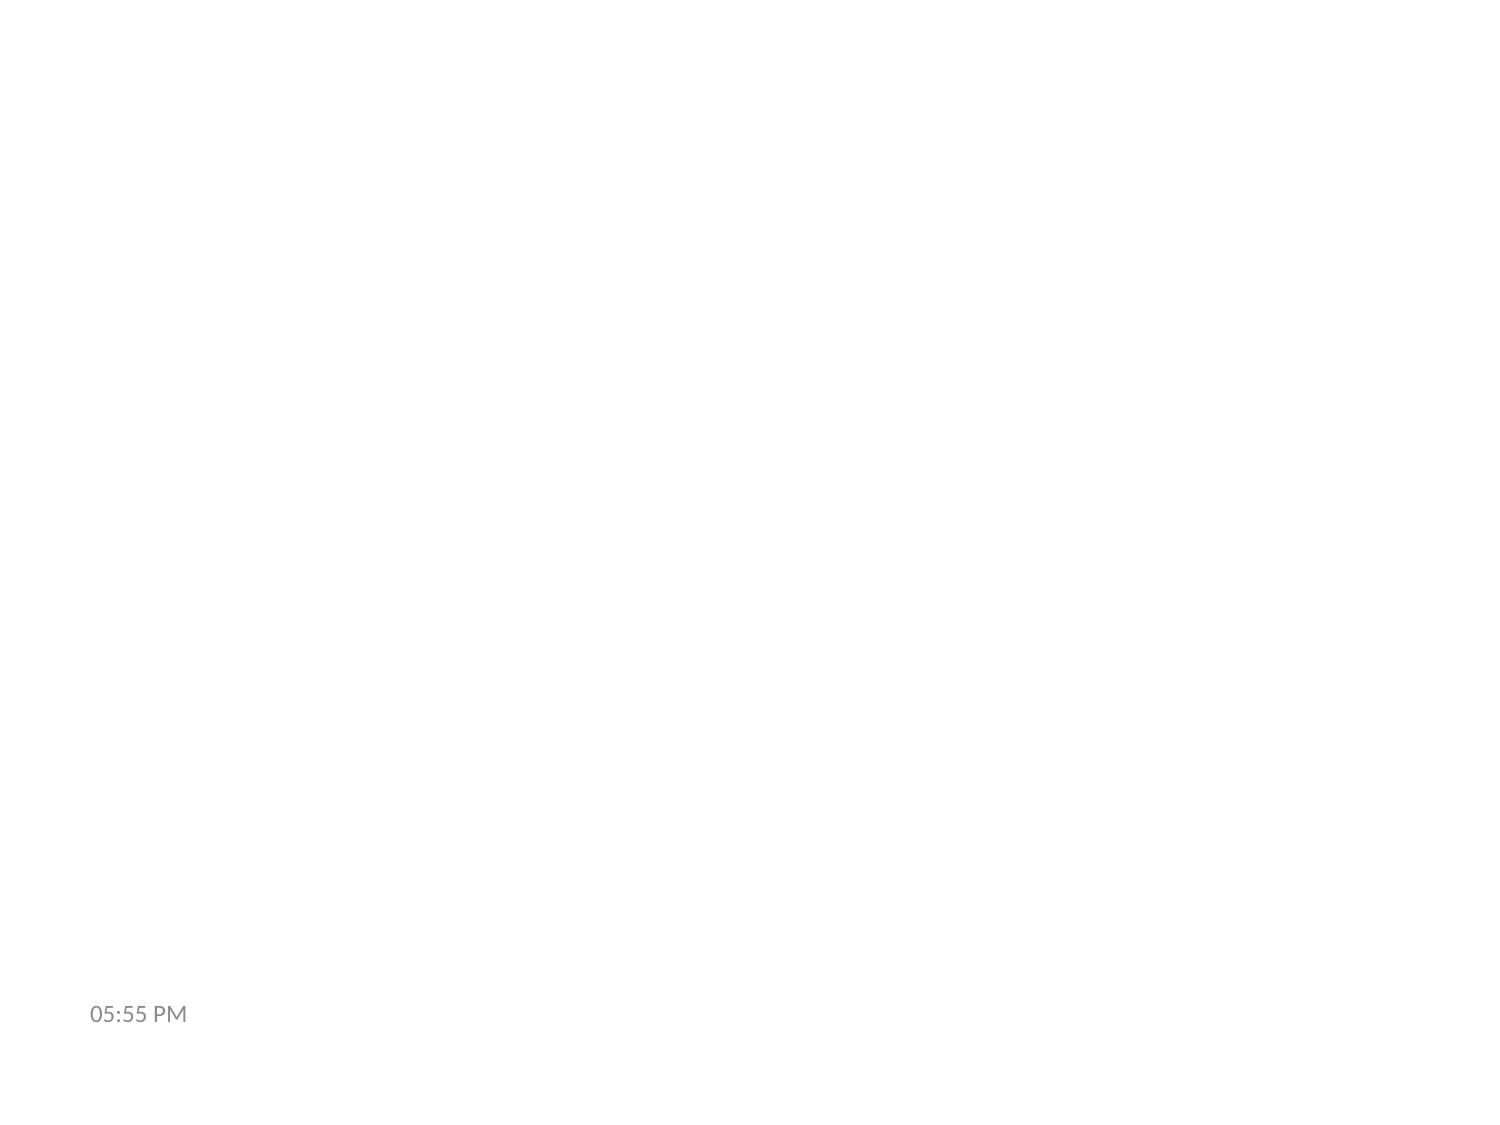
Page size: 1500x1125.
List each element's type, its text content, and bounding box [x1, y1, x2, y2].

text_box 3:35 PM [75, 982, 425, 1043]
